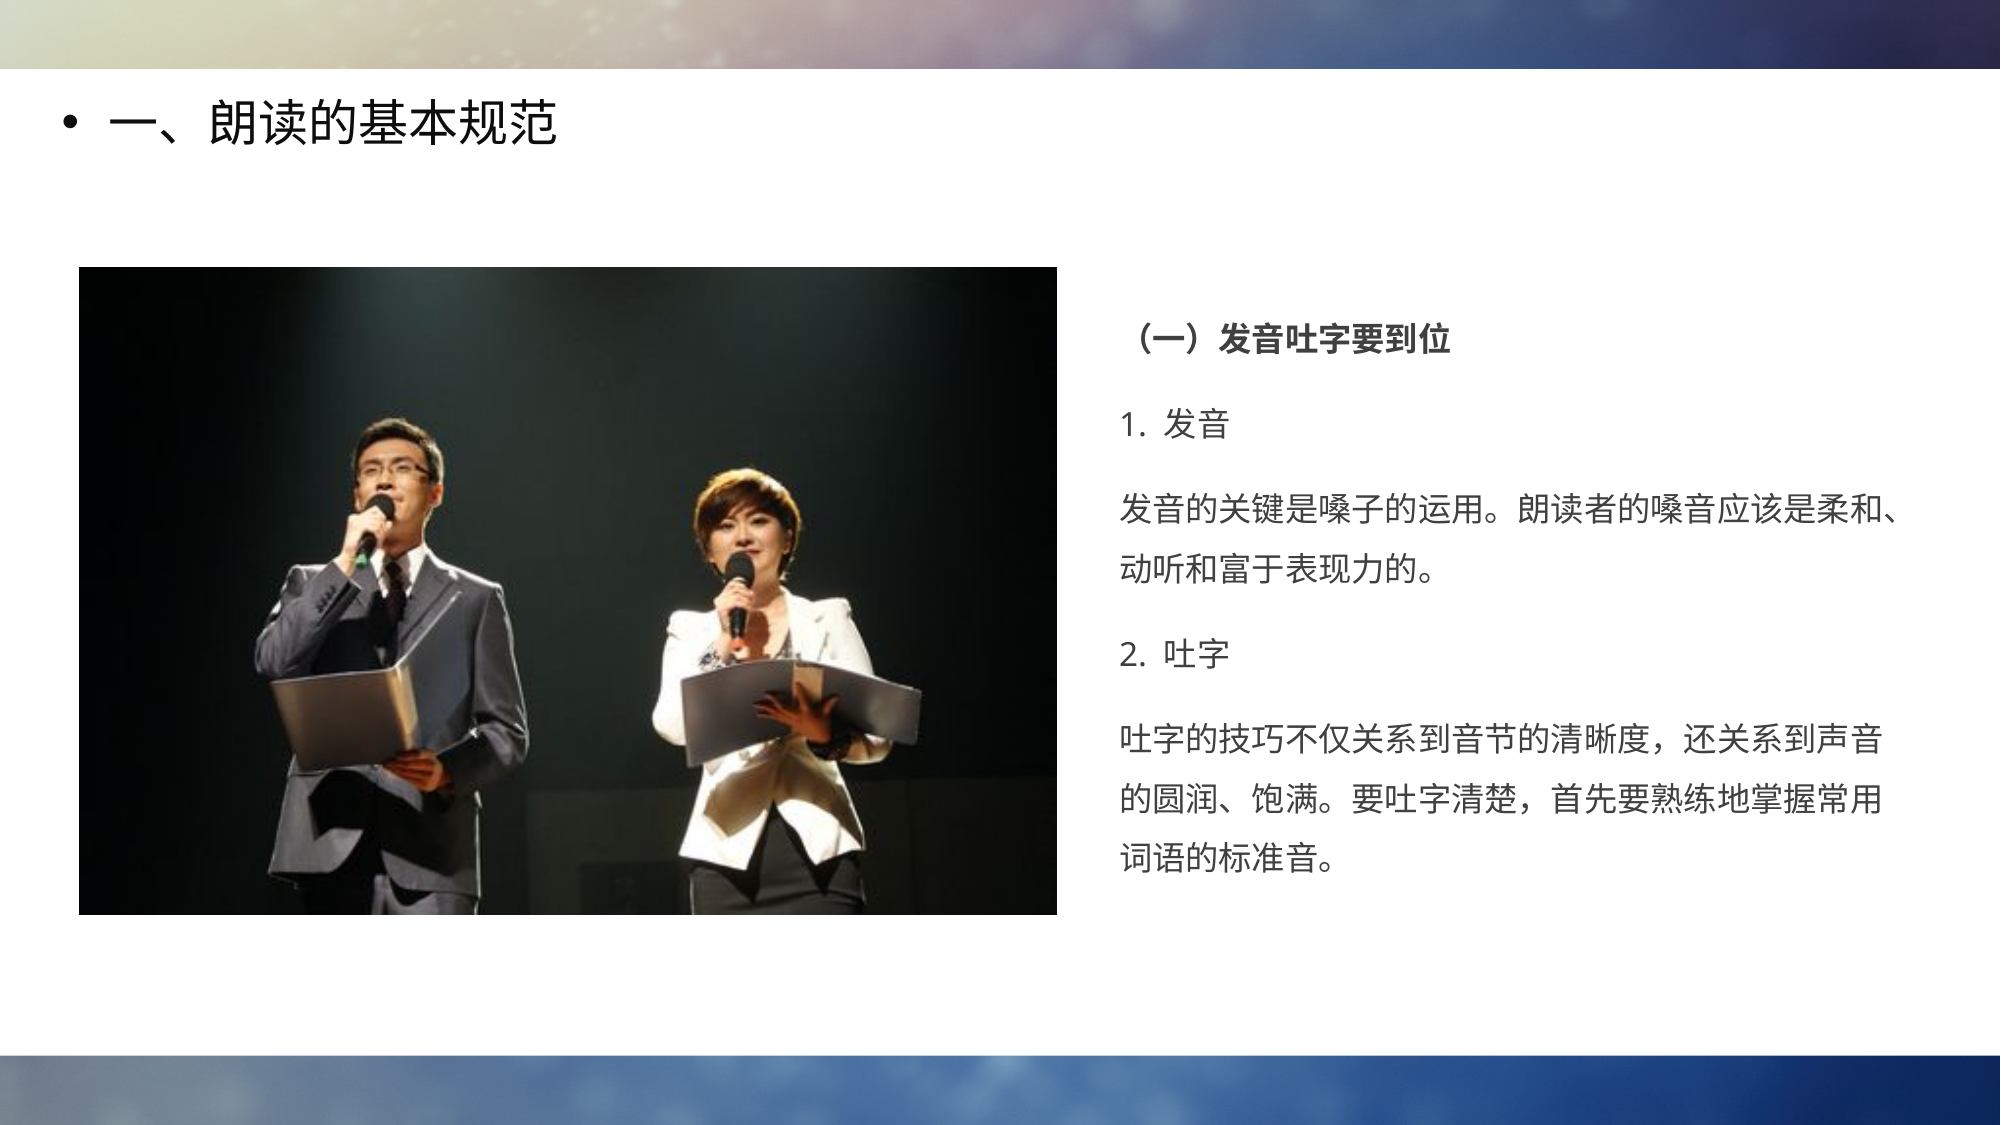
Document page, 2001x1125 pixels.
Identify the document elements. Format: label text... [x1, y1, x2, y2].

text_box （一）发音吐字要到位 1. 发音 发音的关键是嗓子的运用。朗读者的嗓音应该是柔和、动听和富于表现力的。 2. 吐字 吐字的技巧不仅关系到音节的清晰度，还关系到声音的圆润、饱满。要吐字清楚，首先要熟练地掌握常用词语的标准音。 [1104, 290, 1902, 885]
picture [0, 1056, 2000, 1125]
text_box 一、朗读的基本规范 [46, 84, 691, 160]
picture [0, 0, 2000, 69]
picture [79, 267, 1057, 915]
